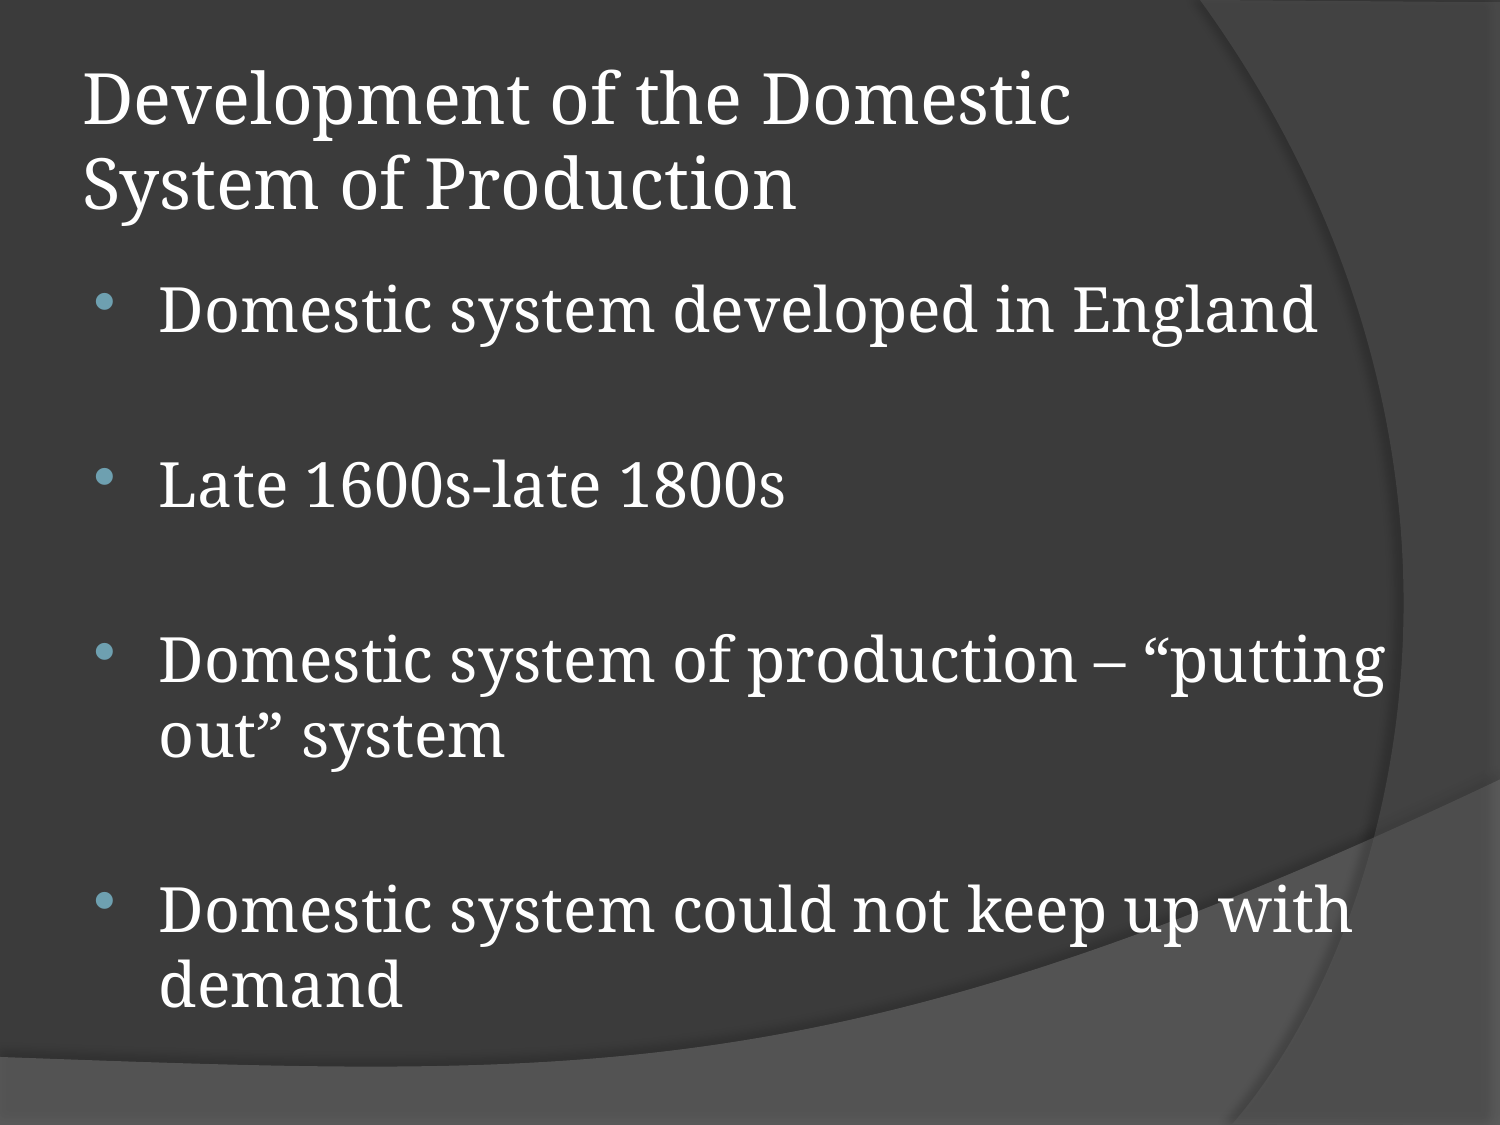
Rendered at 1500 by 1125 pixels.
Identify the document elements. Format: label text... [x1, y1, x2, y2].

title Development of the Domestic System of Production [75, 45, 1300, 233]
list Domestic system developed in England Late 1600s-late 1800s Domestic system of production – “putting out” system Domestic system could not keep up with demand [75, 262, 1425, 1063]
